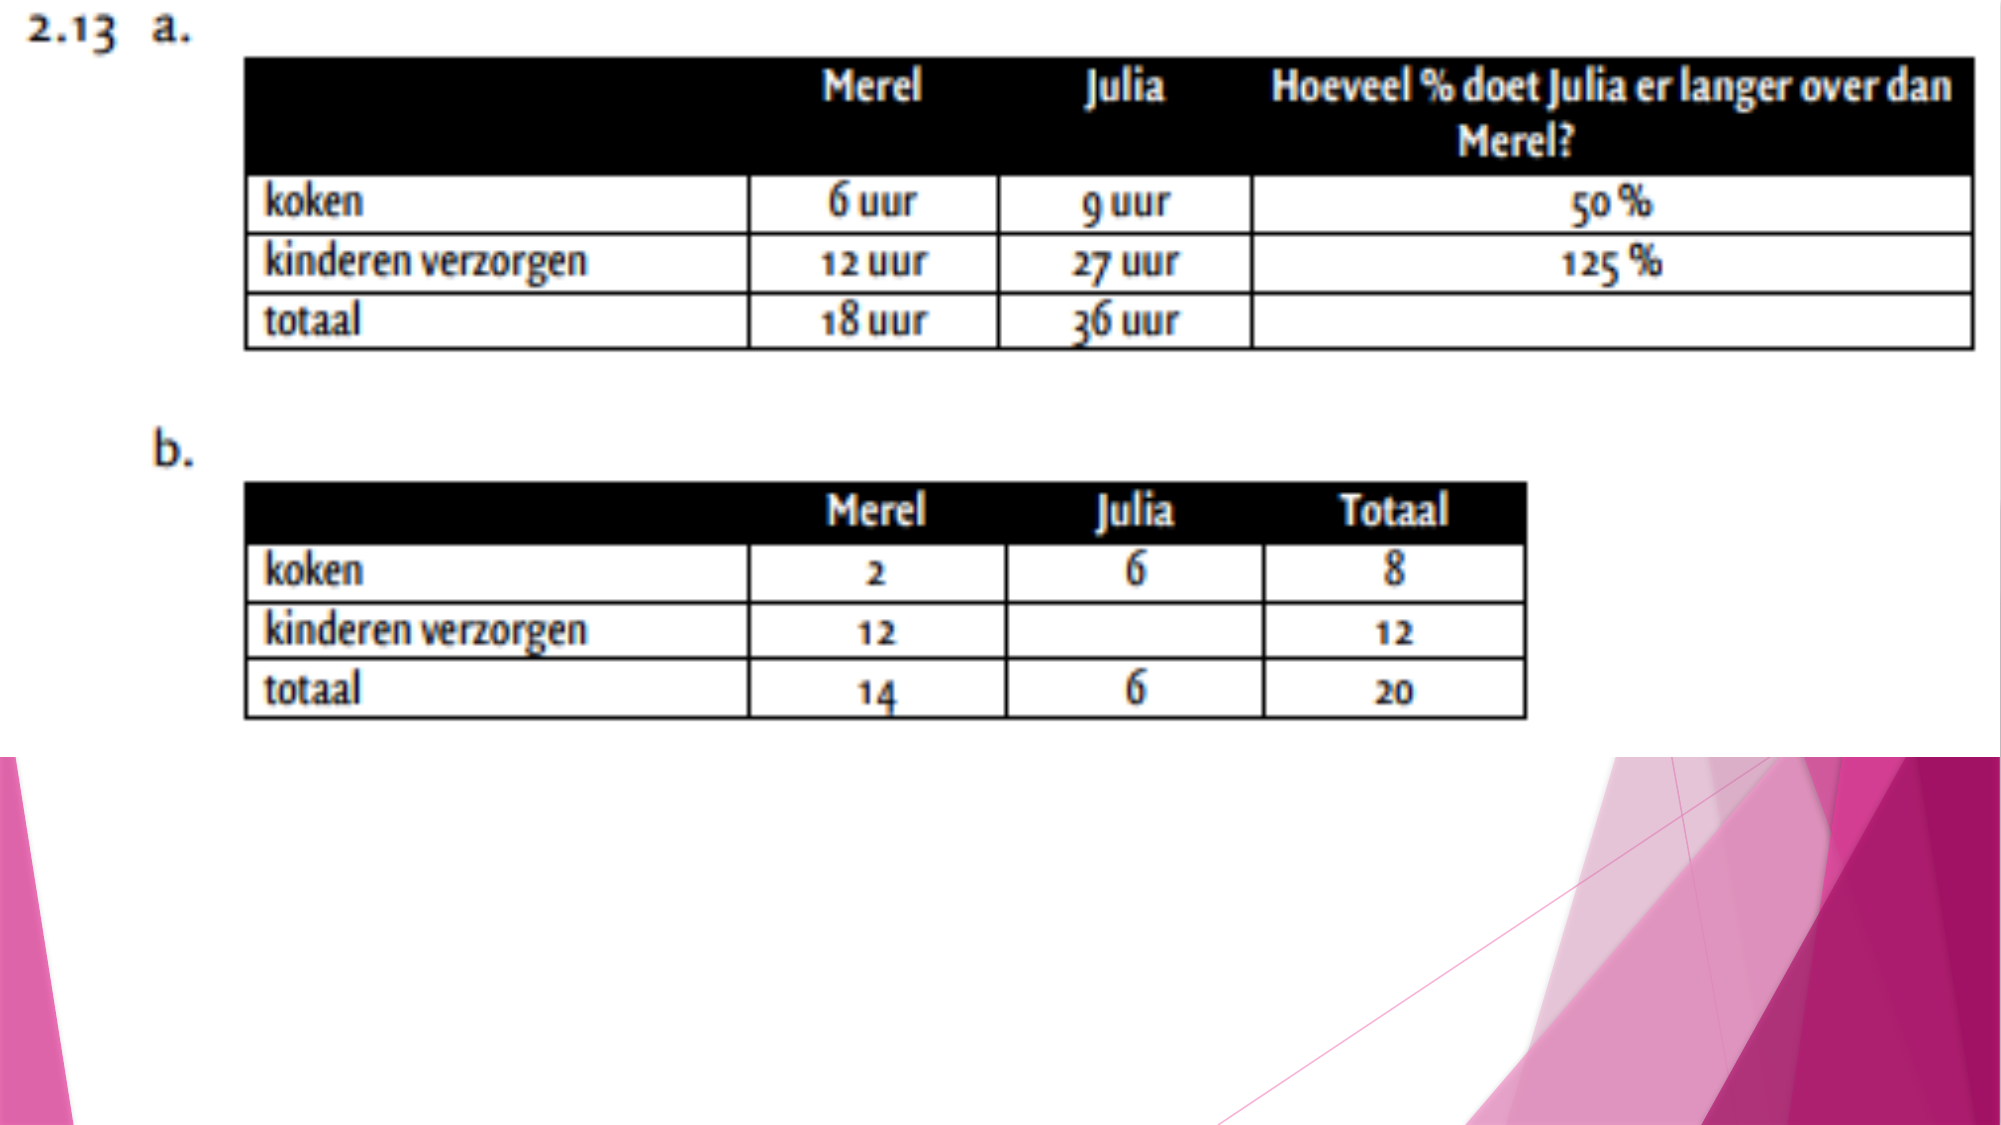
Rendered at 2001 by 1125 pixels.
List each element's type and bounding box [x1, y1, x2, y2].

picture [0, 0, 2000, 757]
